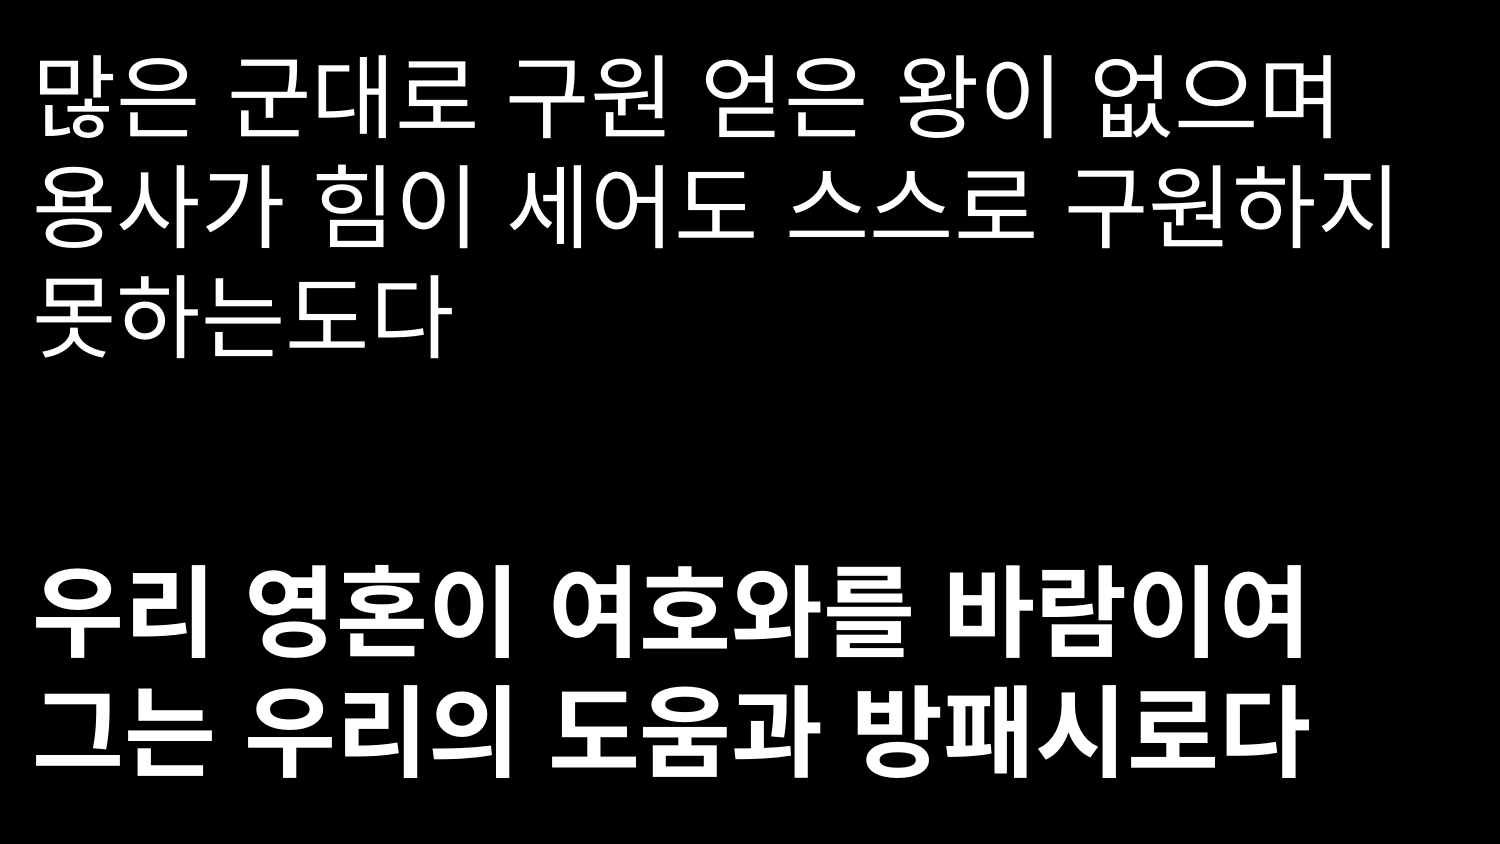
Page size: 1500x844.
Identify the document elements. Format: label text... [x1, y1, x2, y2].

text_box 많은 군대로 구원 얻은 왕이 없으며 용사가 힘이 세어도 스스로 구원하지 못하는도다 [17, 32, 1483, 377]
text_box 우리 영혼이 여호와를 바람이여 그는 우리의 도움과 방패시로다 [17, 542, 1483, 797]
